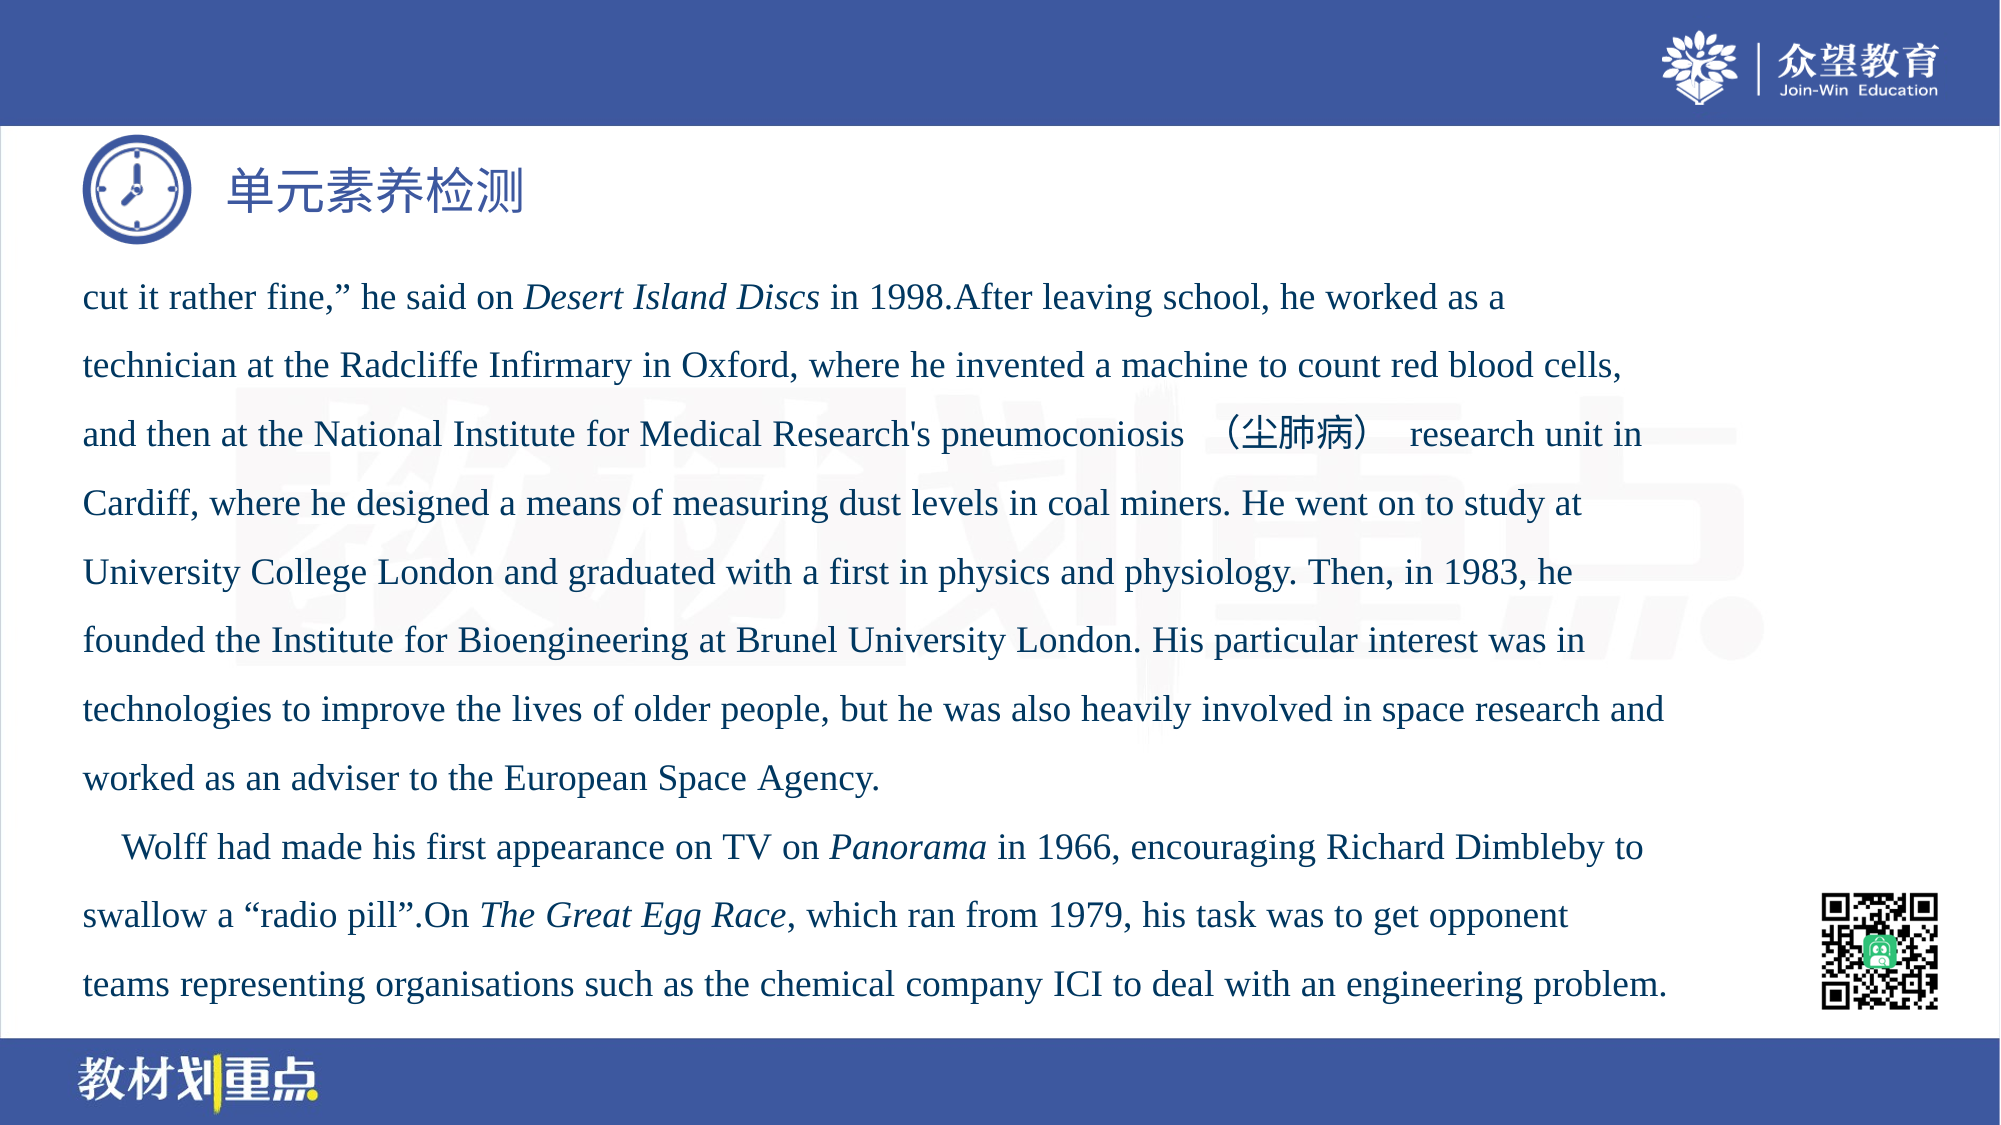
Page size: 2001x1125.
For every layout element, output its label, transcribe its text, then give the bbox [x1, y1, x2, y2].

picture [0, 0, 2000, 1125]
text_box cut it rather fine,” he said on Desert Island Discs in 1998.After leaving school, he worked as a technician at the Radcliffe Infirmary in Oxford, where he invented a machine to count red blood cells, and then at the National Institute for Medical Research's pneumoconiosis （尘肺病） research unit in Cardiff, where he designed a means of measuring dust levels in coal miners. He went on to study at University College London and graduated with a first in physics and physiology. Then, in 1983, he founded the Institute for Bioengineering at Brunel University London. His particular interest was in technologies to improve the lives of older people, but he was also heavily involved in space research and worked as an adviser to the European Space Agency. Wolff had made his first appearance on TV on Panorama in 1966, encouraging Richard Dimbleby to swallow a “radio pill”.On The Great Egg Race, which ran from 1979, his task was to get opponent teams representing organisations such as the chemical company ICI to deal with an engineering problem. [82, 247, 1817, 1005]
